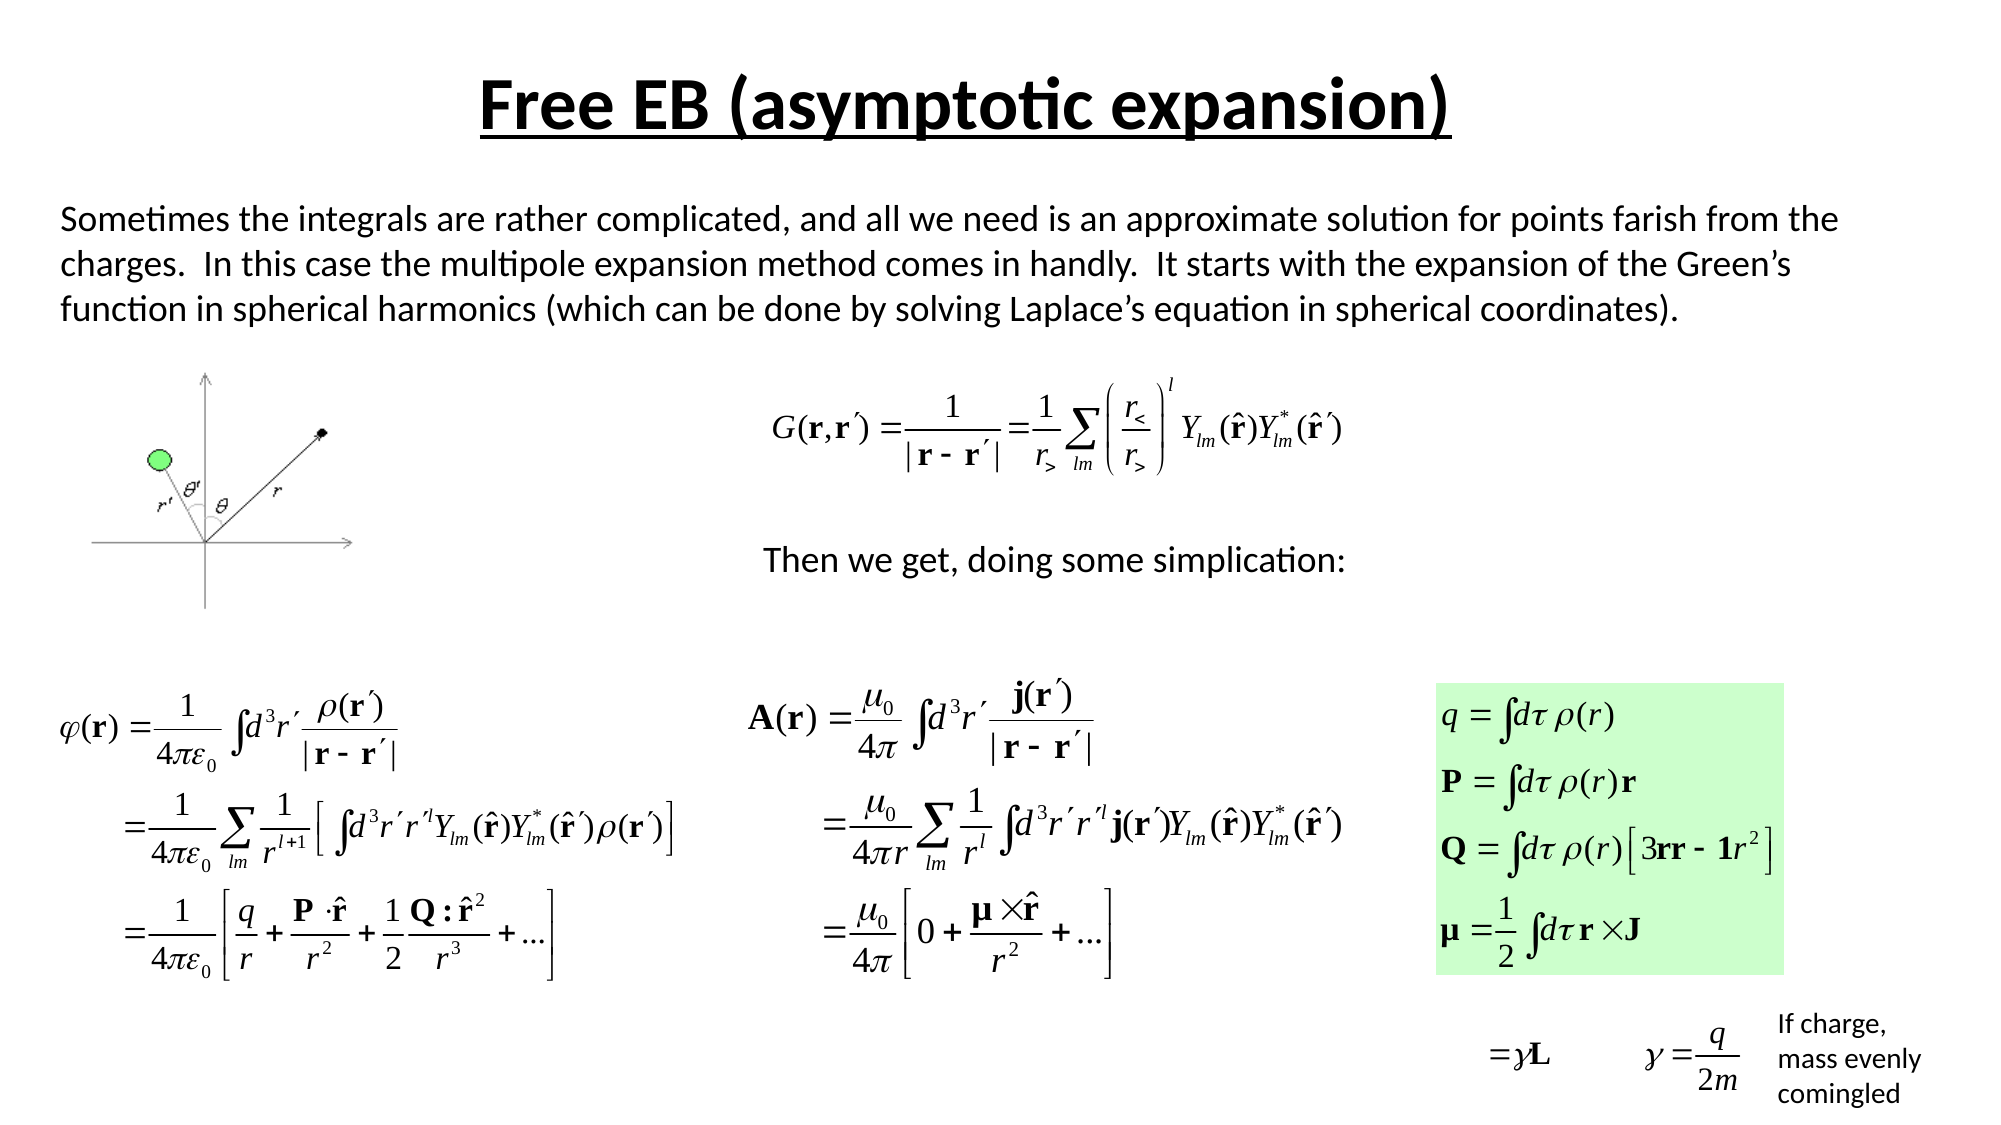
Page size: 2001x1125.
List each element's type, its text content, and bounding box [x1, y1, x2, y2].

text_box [1482, 1012, 1745, 1098]
text_box If charge, mass evenly comingled [1762, 997, 1949, 1117]
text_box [45, 347, 408, 650]
title Free EB (asymptotic expansion) [422, 39, 1509, 154]
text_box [767, 371, 1348, 484]
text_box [741, 671, 1349, 989]
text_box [1436, 683, 1784, 976]
text_box Sometimes the integrals are rather complicated, and all we need is an approximate solution for points farish from the charges. In this case the multipole expansion method comes in handly. It starts with the expansion of the Green’s function in spherical harmonics (which can be done by solving Laplace’s equation in spherical coordinates). [45, 186, 1886, 337]
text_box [55, 683, 685, 989]
text_box Then we get, doing some simplication: [748, 527, 1449, 588]
